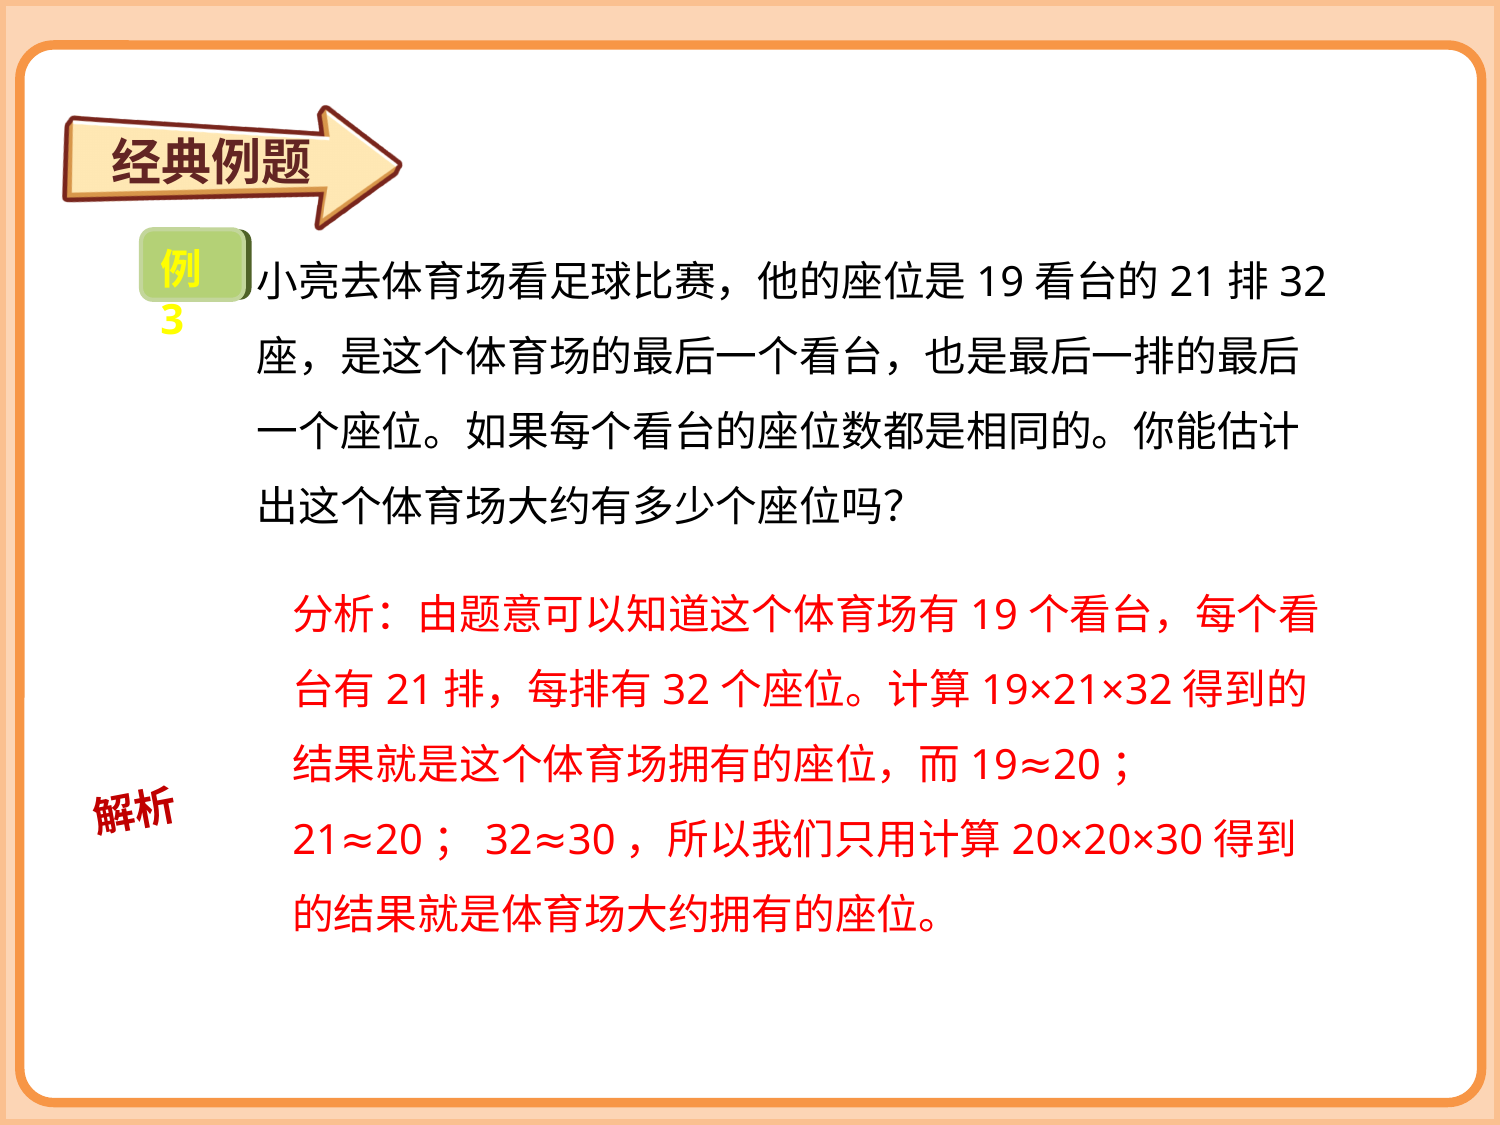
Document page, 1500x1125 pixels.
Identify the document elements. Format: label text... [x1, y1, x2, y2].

text_box 解析 [73, 767, 197, 852]
text_box 分析：由题意可以知道这个体育场有19个看台，每个看台有21排，每排有32个座位。计算19×21×32得到的结果就是这个体育场拥有的座位，而19≈20；21≈20；32≈30，所以我们只用计算20×20×30得到的结果就是体育场大约拥有的座位。 [277, 555, 1352, 945]
picture [50, 61, 425, 246]
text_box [140, 229, 252, 301]
text_box 小亮去体育场看足球比赛，他的座位是19看台的21排32座，是这个体育场的最后一个看台，也是最后一排的最后一个座位。如果每个看台的座位数都是相同的。你能估计出这个体育场大约有多少个座位吗？ [241, 222, 1352, 538]
